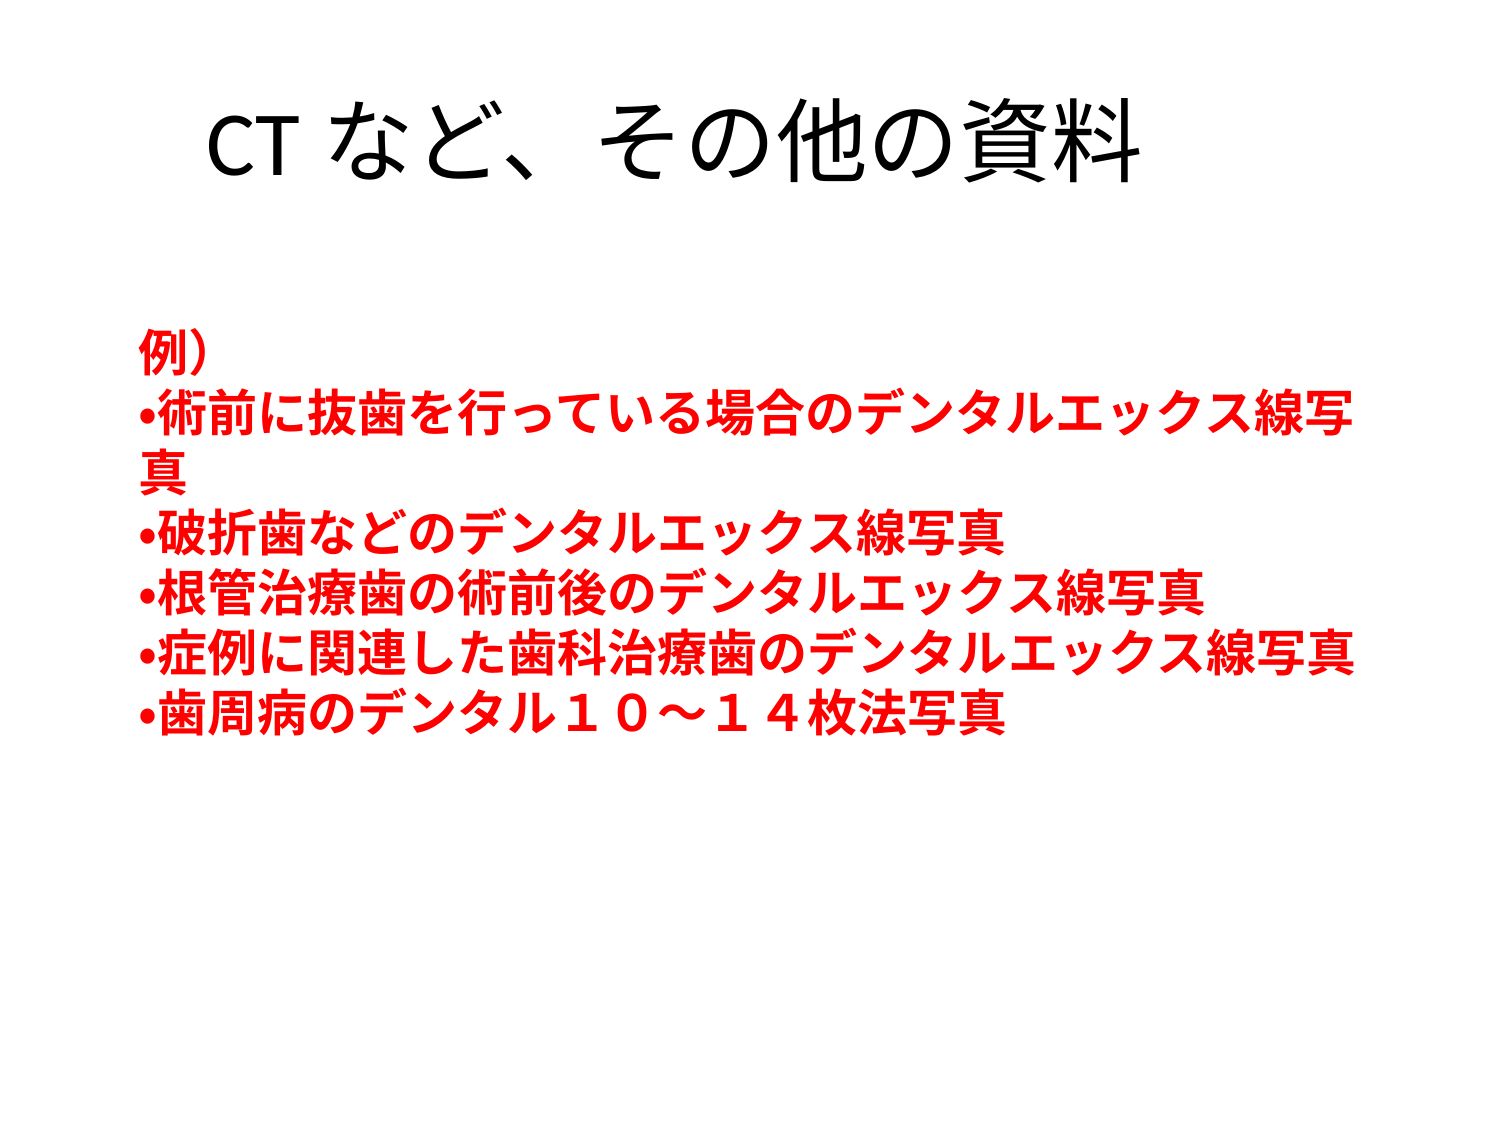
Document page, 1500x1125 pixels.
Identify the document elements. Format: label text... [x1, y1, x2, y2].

text_box 例） ・術前に抜歯を行っている場合のデンタルエックス線写真 ・破折歯などのデンタルエックス線写真 ・根管治療歯の術前後のデンタルエックス線写真 ・症例に関連した歯科治療歯のデンタルエックス線写真 ・歯周病のデンタル１０～１４枚法写真 [123, 314, 1388, 750]
title CTなど、その他の資料 [0, 45, 1350, 233]
